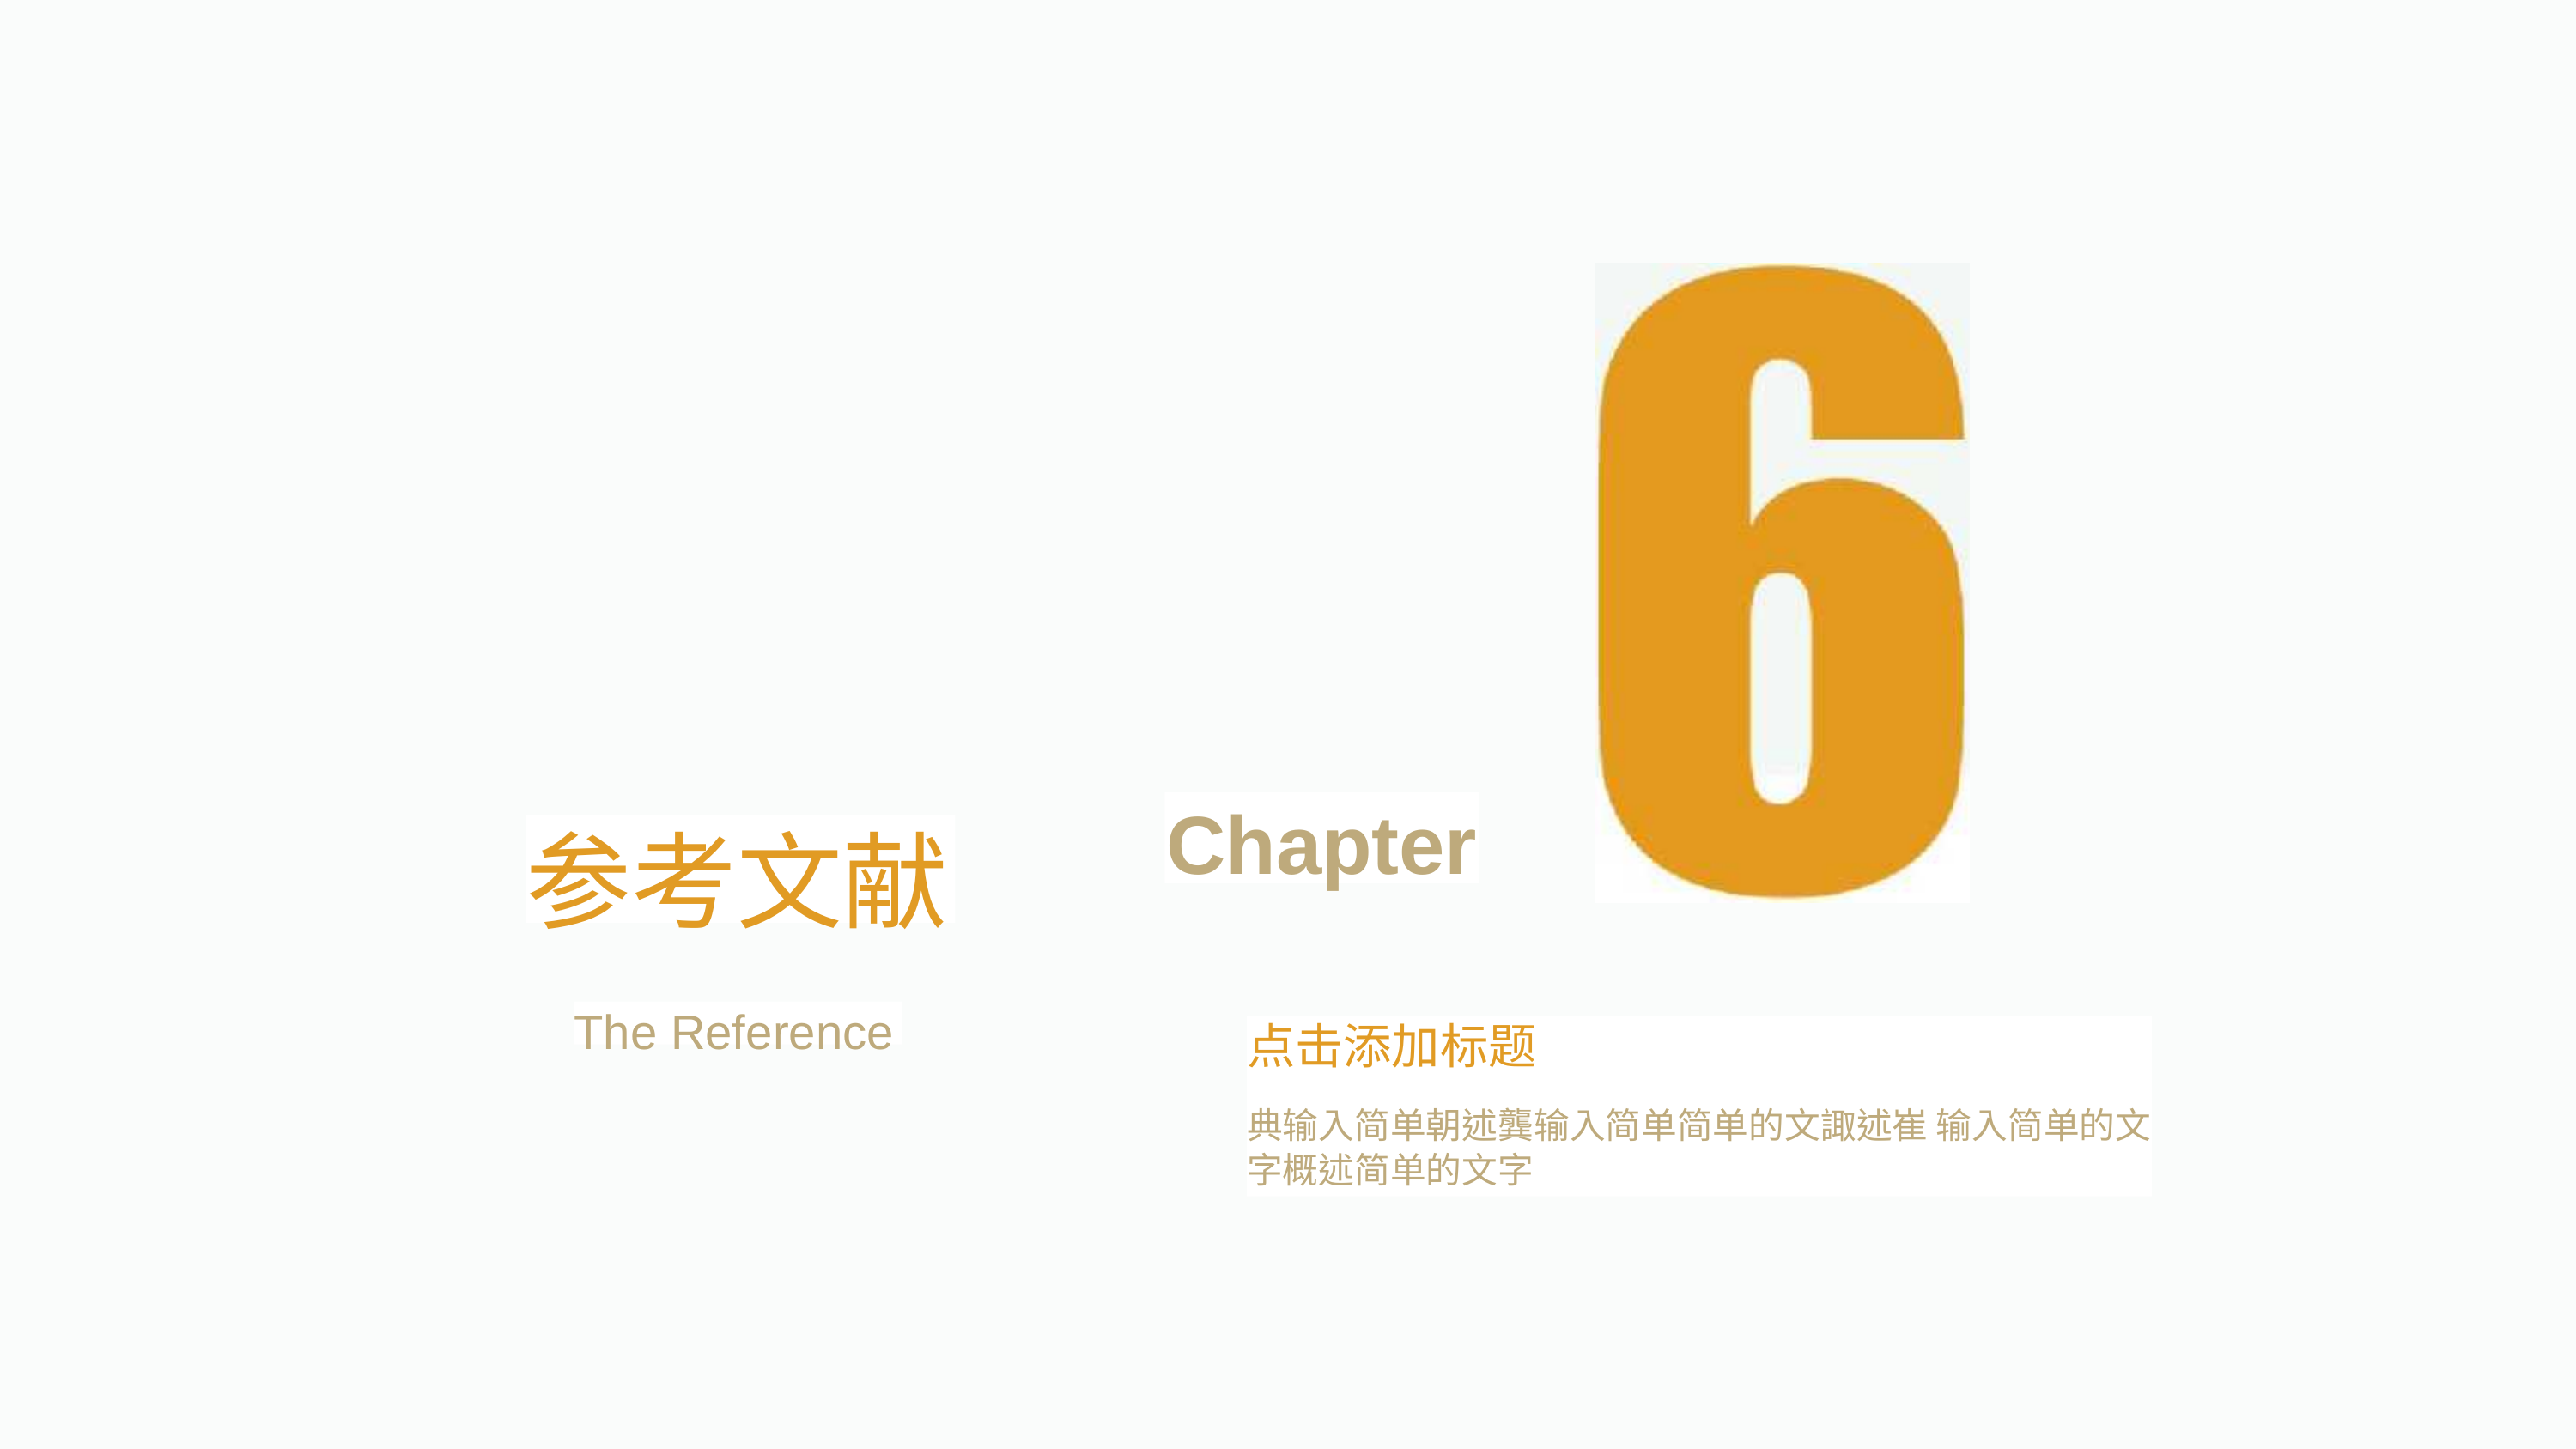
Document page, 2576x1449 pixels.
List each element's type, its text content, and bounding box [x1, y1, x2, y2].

picture [1595, 262, 1970, 904]
text_box The Reference [574, 1001, 902, 1045]
text_box 参考文献 [526, 815, 956, 923]
text_box 点击添加标题 典输入简单朝述龔输入简单简单的文諏述崔 输入简单的文字概述简单的文字 [1247, 1016, 2153, 1197]
text_box Chapter [1164, 791, 1479, 884]
